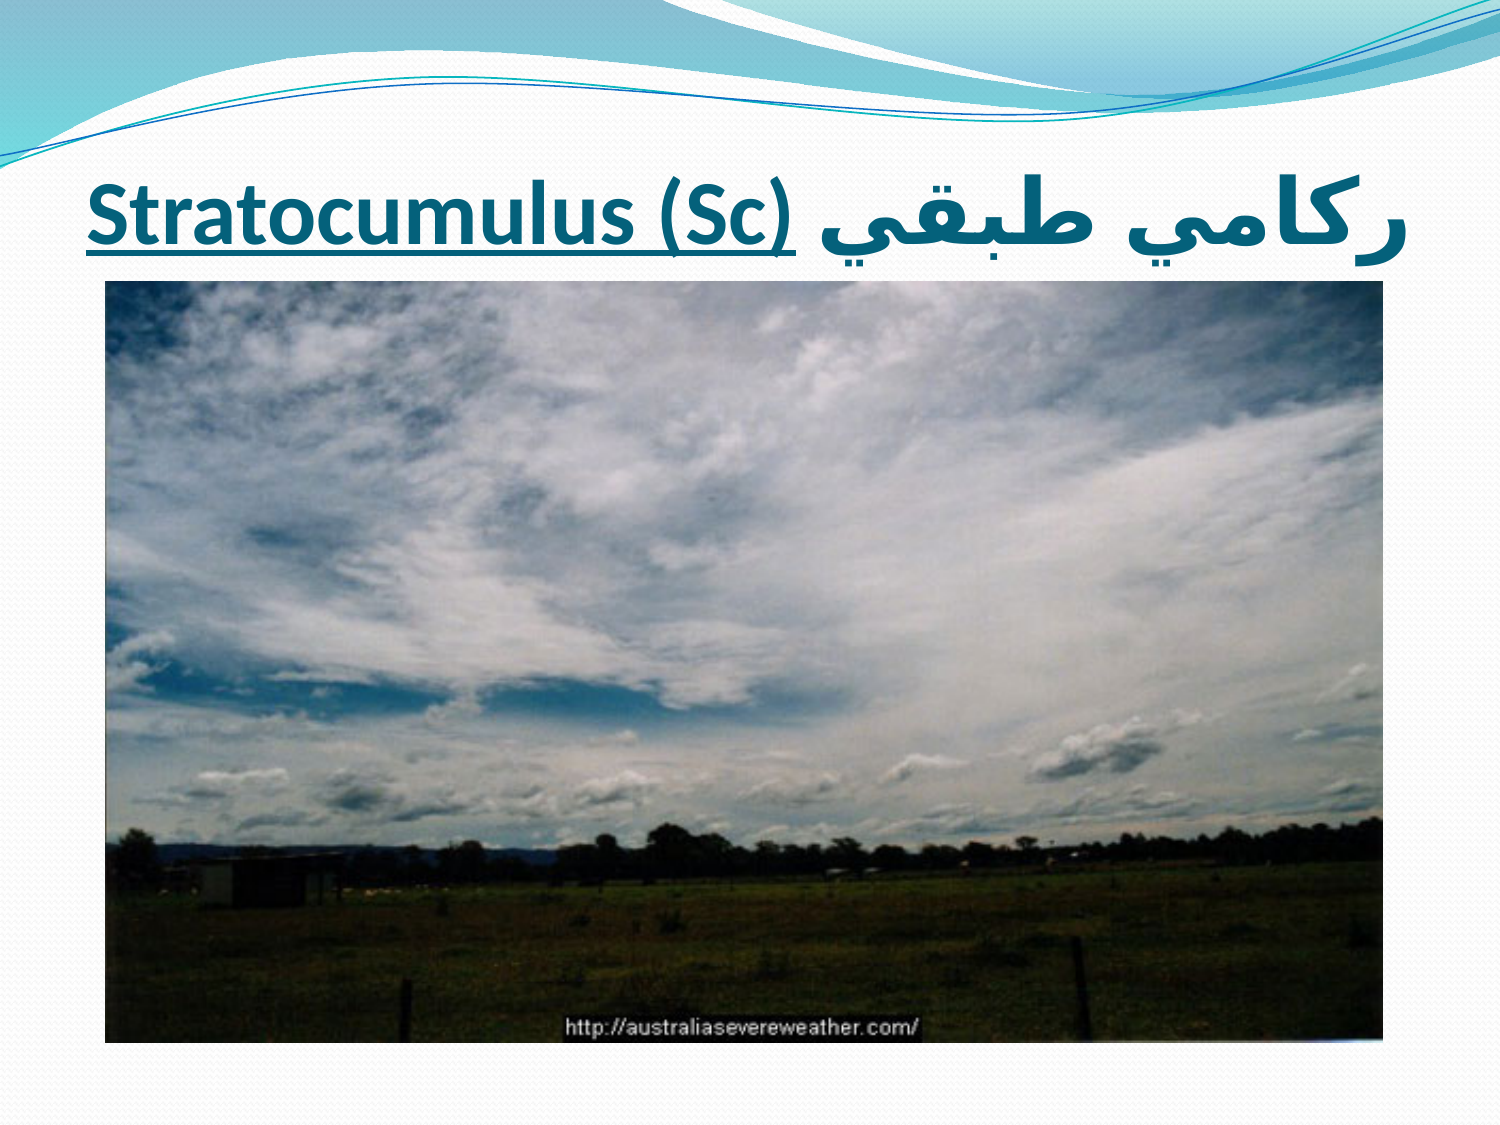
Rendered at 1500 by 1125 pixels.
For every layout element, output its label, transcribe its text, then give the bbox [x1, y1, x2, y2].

title Stratocumulus (Sc) ركامي طبقي [75, 115, 1425, 263]
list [105, 280, 1383, 1044]
